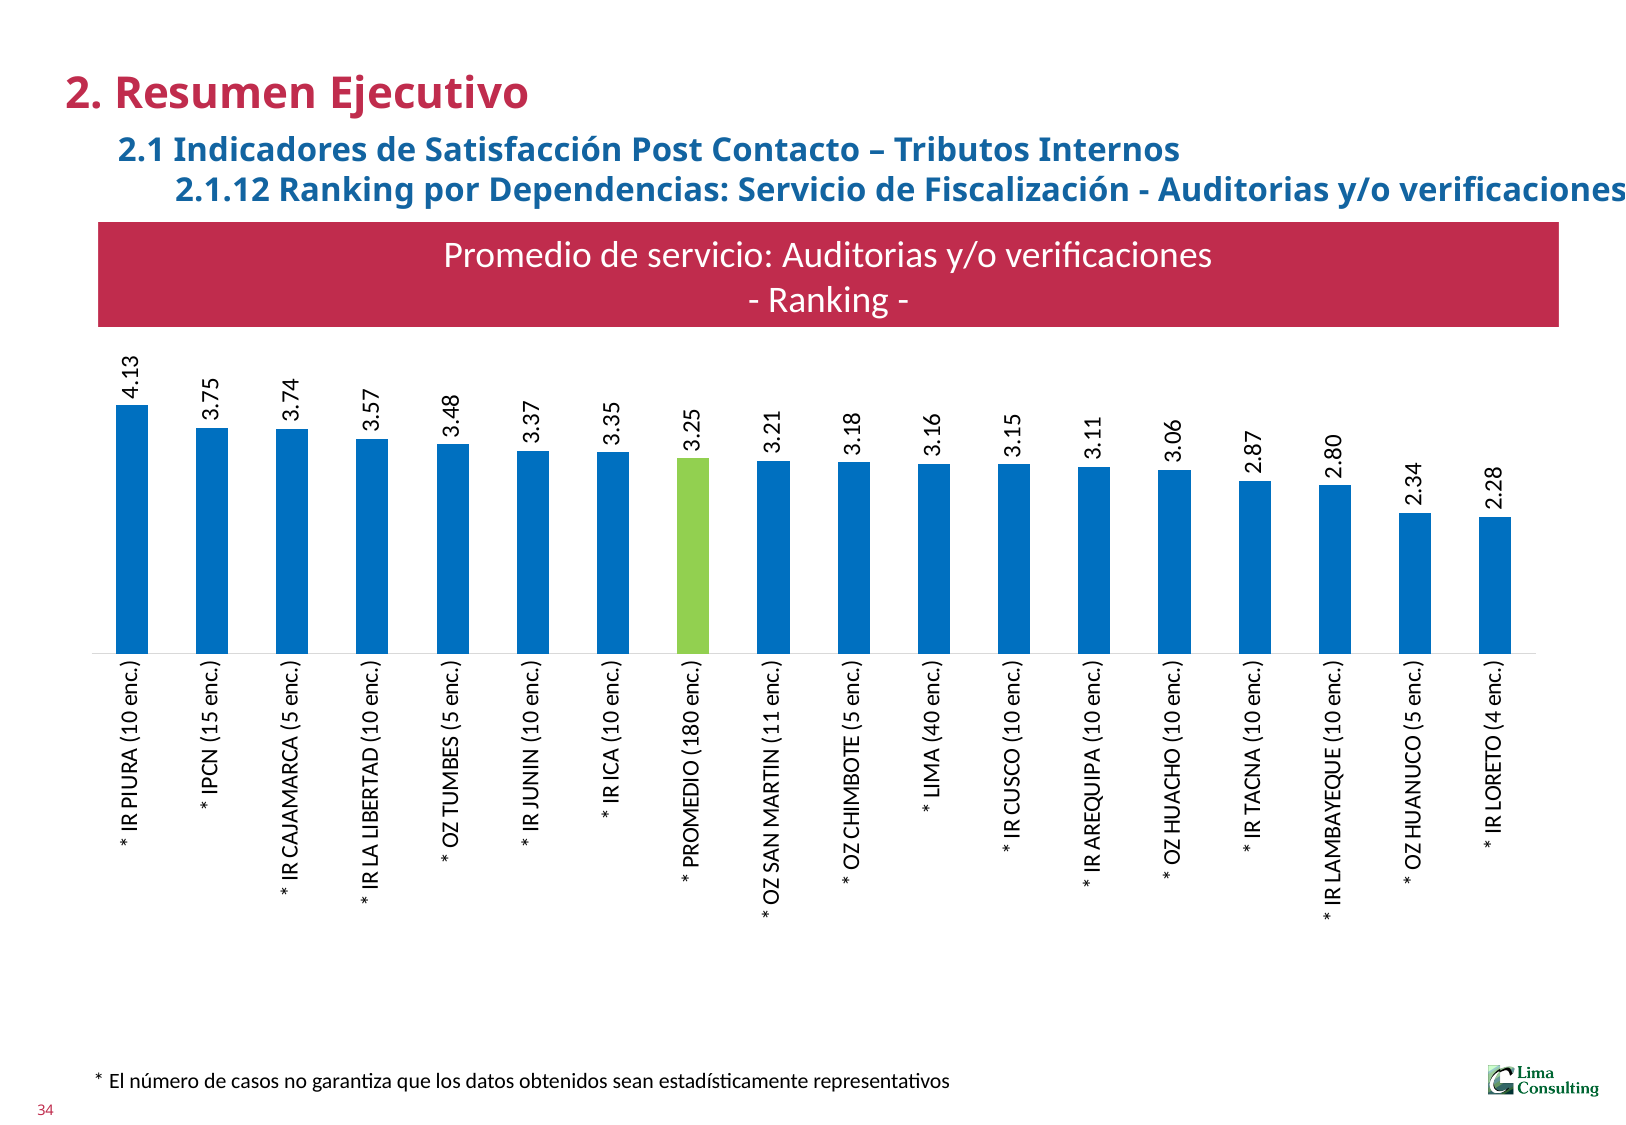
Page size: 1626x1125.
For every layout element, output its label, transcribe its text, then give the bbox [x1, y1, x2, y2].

text_box Promedio de servicio: Auditorias y/o verificaciones - Ranking - [98, 222, 1559, 327]
chart [68, 331, 1559, 938]
picture [1488, 1065, 1599, 1097]
title 2. Resumen Ejecutivo 2.1 Indicadores de Satisfacción Post Contacto – Tributos Internos 2.1.12 Ranking por Dependencias: Servicio de Fiscalización - Auditorias y/o verificaciones [50, 59, 1625, 219]
text_box * El número de casos no garantiza que los datos obtenidos sean estadísticamente representativos [78, 1066, 1166, 1093]
